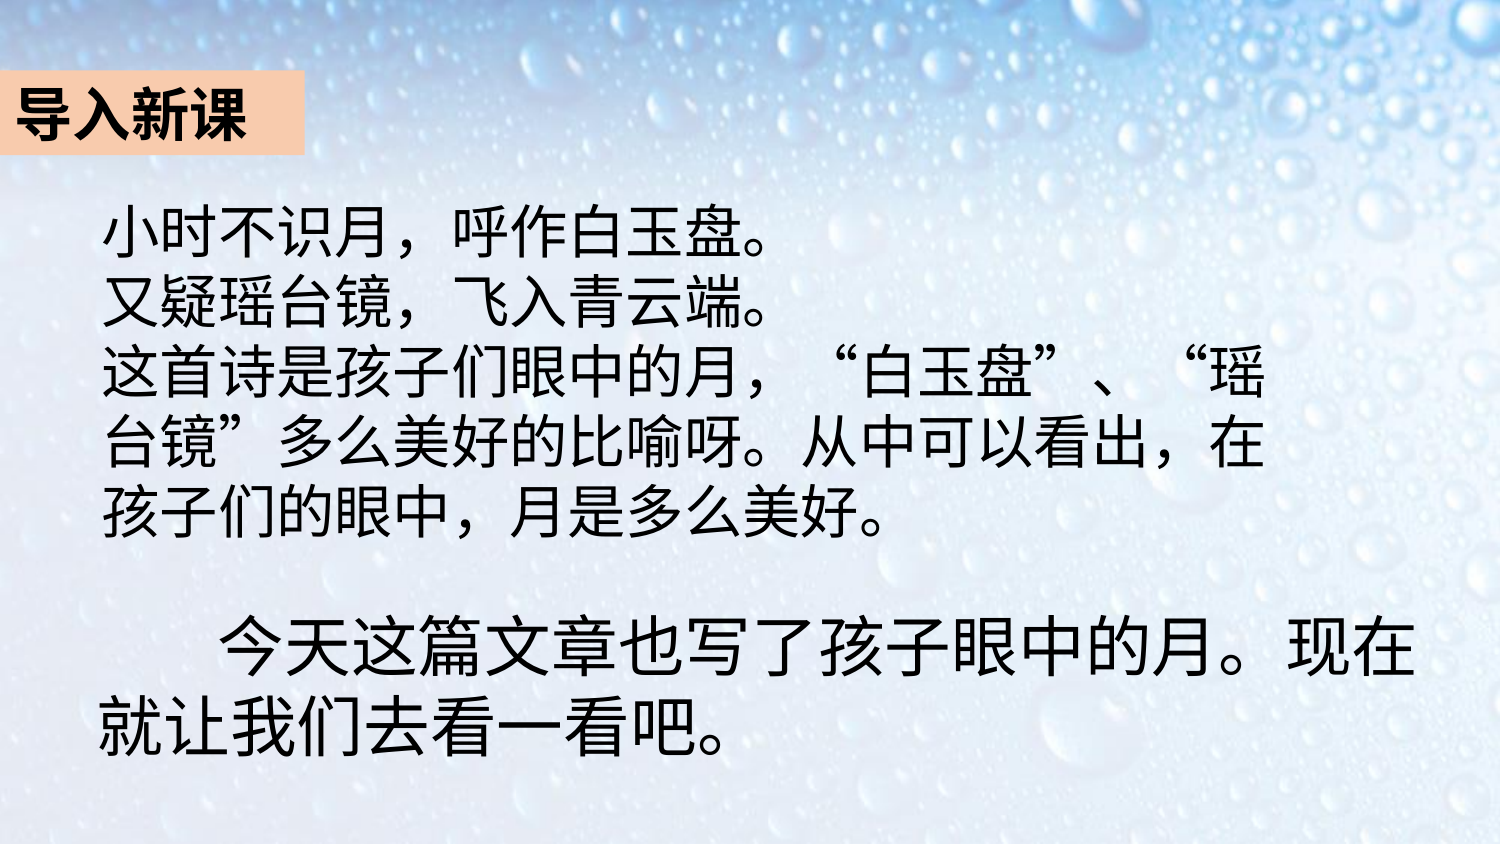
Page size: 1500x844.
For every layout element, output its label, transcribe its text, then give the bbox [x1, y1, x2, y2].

picture [0, 0, 1500, 844]
text_box 今天这篇文章也写了孩子眼中的月。现在就让我们去看一看吧。 [81, 597, 1435, 773]
text_box 小时不识月，呼作白玉盘。 又疑瑶台镜，飞入青云端。 这首诗是孩子们眼中的月，“白玉盘”、“瑶台镜”多么美好的比喻呀。从中可以看出，在孩子们的眼中，月是多么美好。 [86, 187, 1318, 553]
text_box 导入新课 [0, 70, 305, 156]
